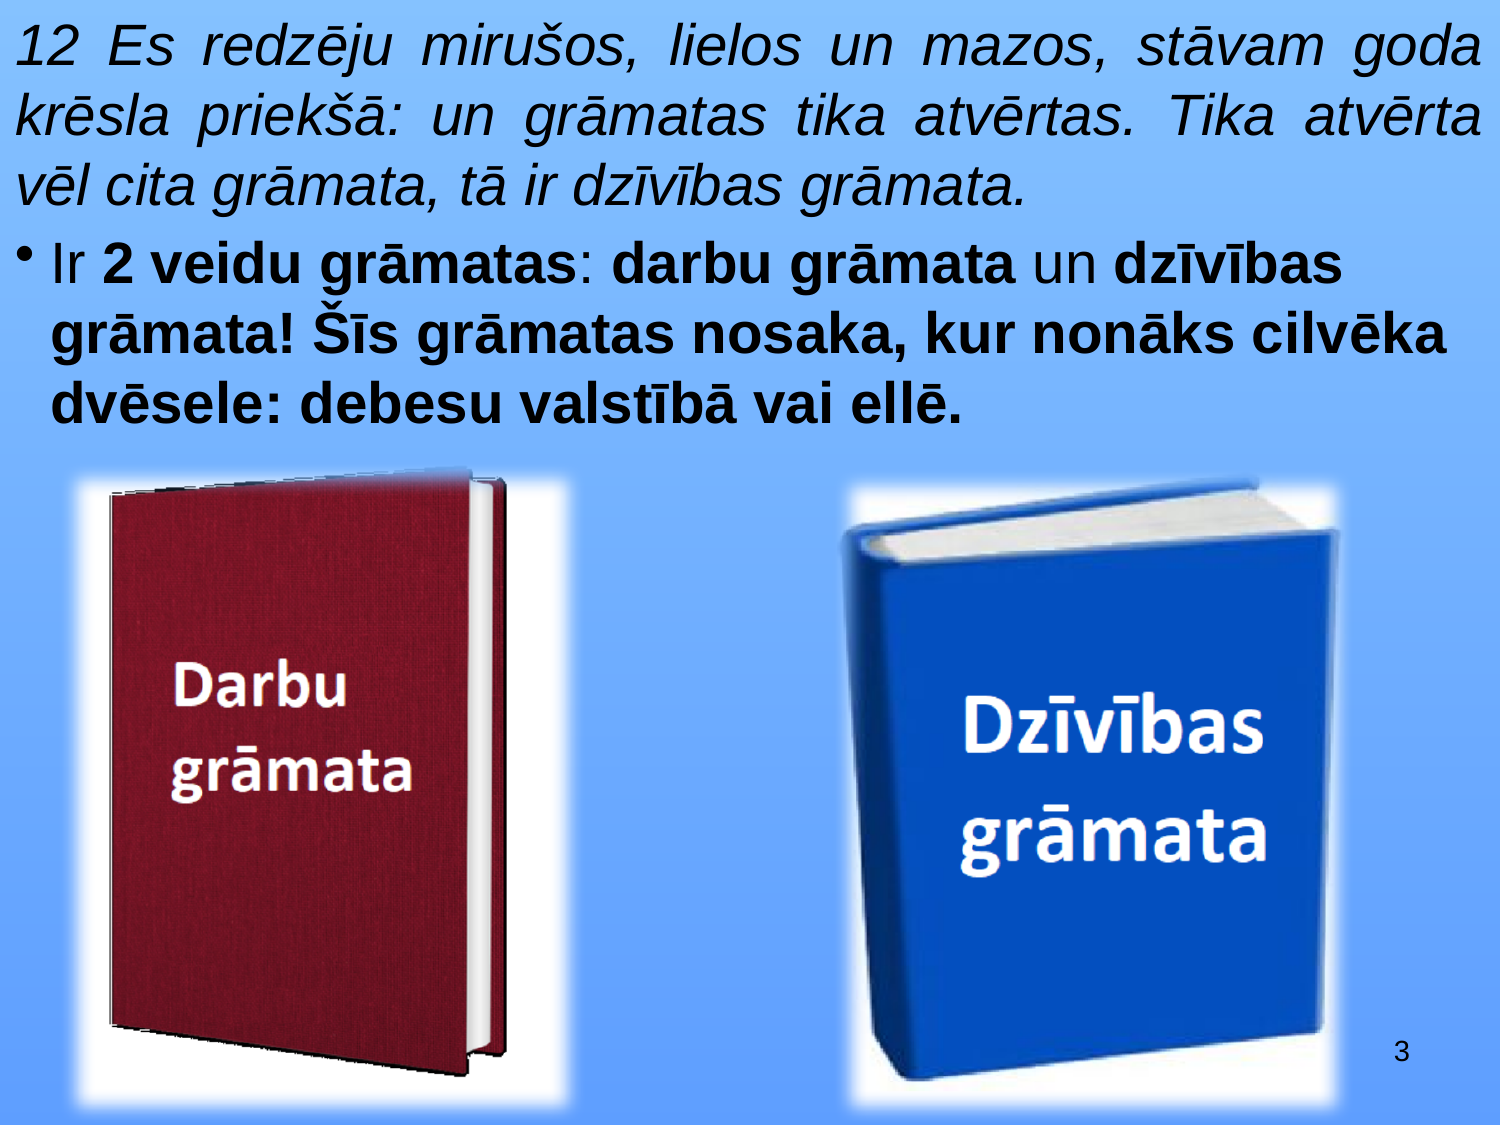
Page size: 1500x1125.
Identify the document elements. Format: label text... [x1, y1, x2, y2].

slide_number 3 [1359, 1024, 1426, 1103]
list 12 Es redzēju mirušos, lielos un mazos, stāvam goda krēsla priekšā: un grāmatas tika atvērtas. Tika atvērta vēl cita grāmata, tā ir dzīvības grāmata. [0, 0, 1500, 178]
text_box Ir 2 veidu grāmatas: darbu grāmata un dzīvības grāmata! Šīs grāmatas nosaka, kur nonāks cilvēka dvēsele: debesu valstībā vai ellē. [0, 218, 1500, 443]
picture [831, 468, 1354, 1125]
picture [58, 461, 587, 1125]
